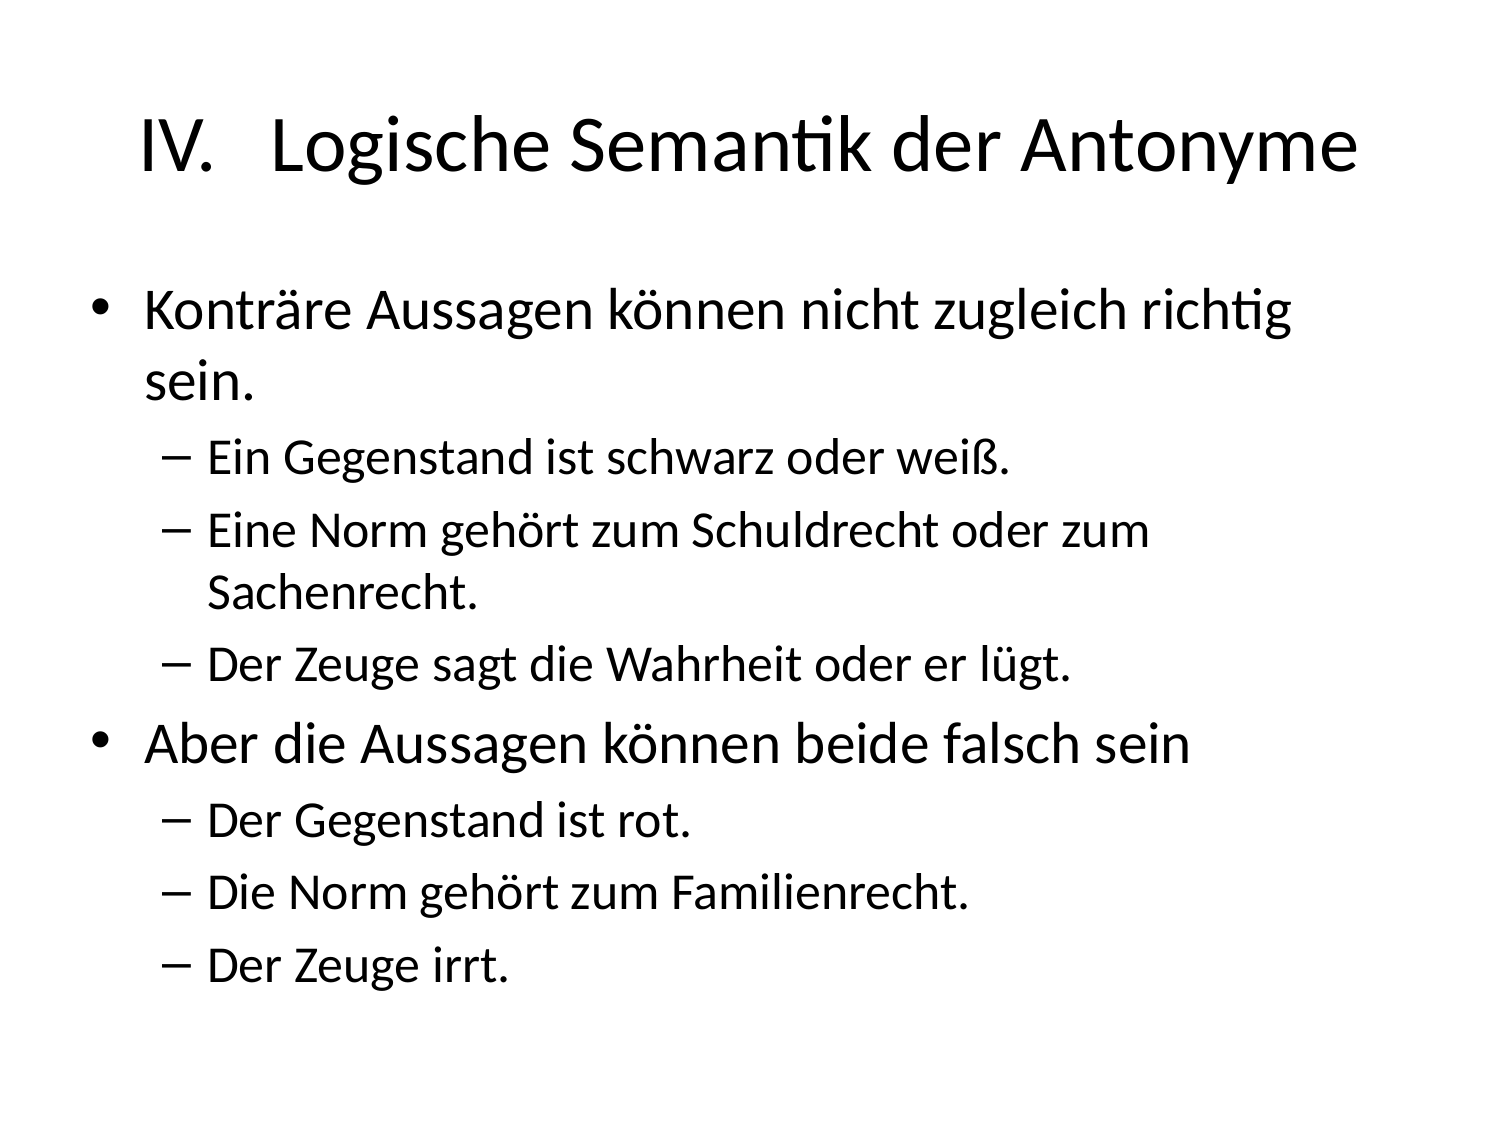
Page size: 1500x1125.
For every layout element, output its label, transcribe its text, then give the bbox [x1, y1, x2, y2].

list Konträre Aussagen können nicht zugleich richtig sein. Ein Gegenstand ist schwarz oder weiß. Eine Norm gehört zum Schuldrecht oder zum Sachenrecht. Der Zeuge sagt die Wahrheit oder er lügt. Aber die Aussagen können beide falsch sein Der Gegenstand ist rot. Die Norm gehört zum Familienrecht. Der Zeuge irrt. [75, 262, 1425, 1005]
title IV. Logische Semantik der Antonyme [75, 45, 1425, 233]
